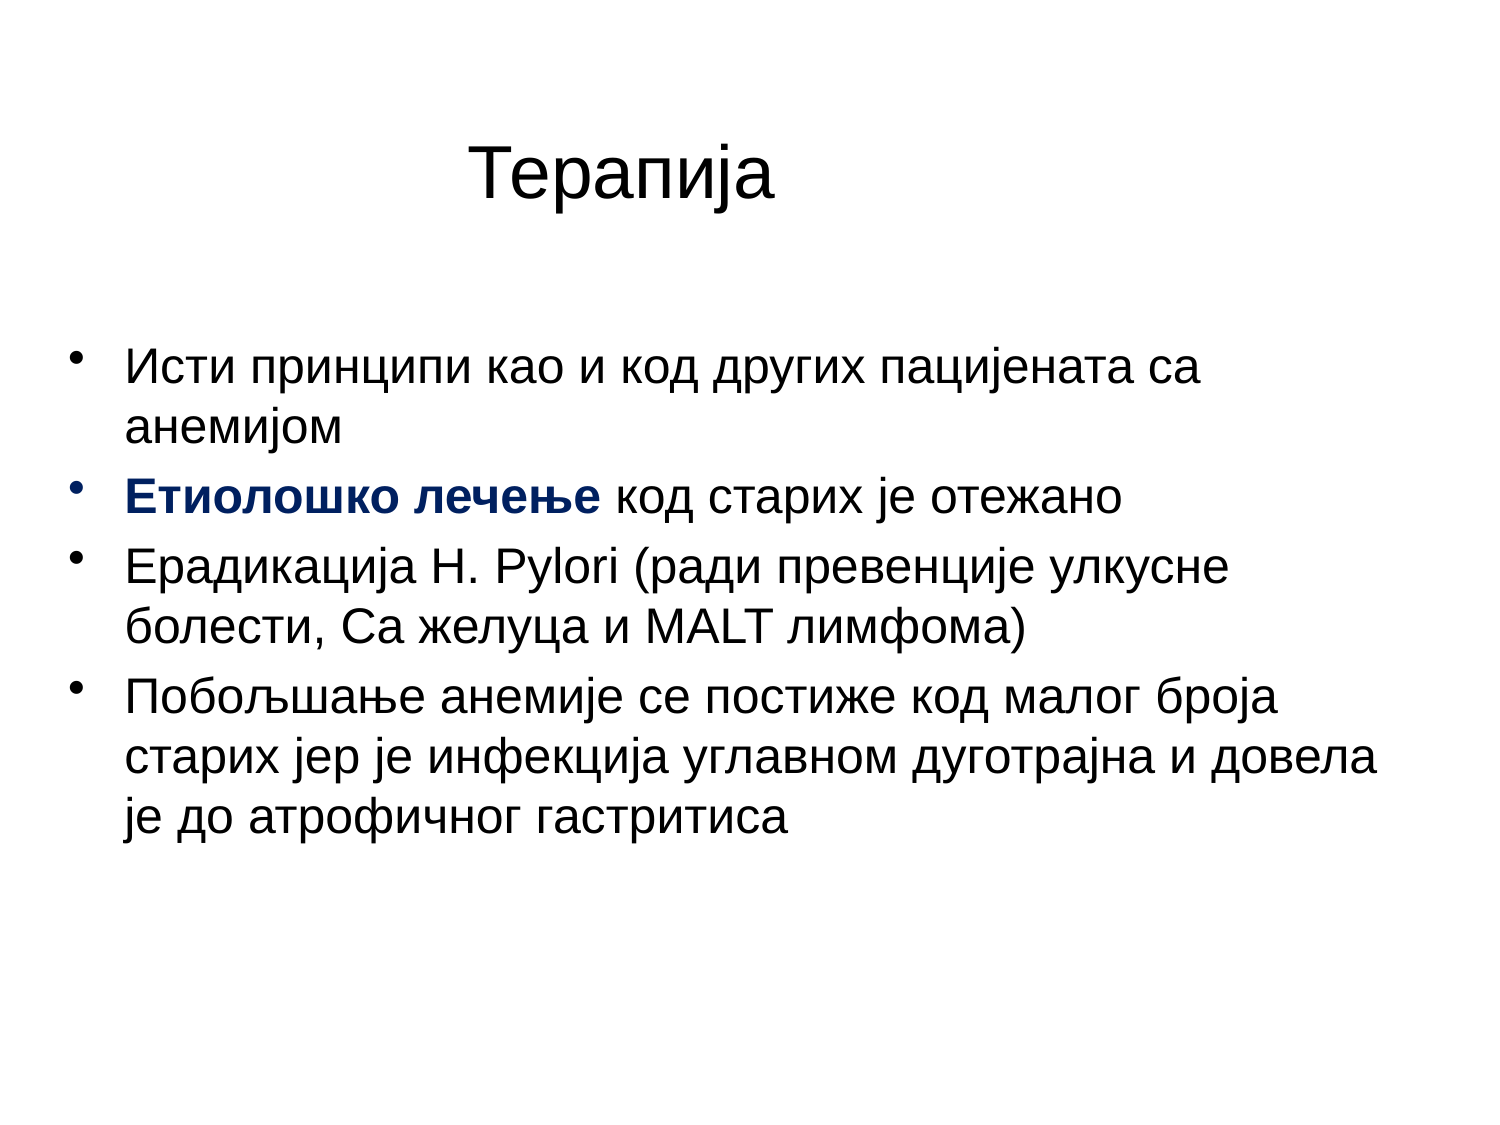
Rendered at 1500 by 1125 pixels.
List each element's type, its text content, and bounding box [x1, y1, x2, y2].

title Терапија [0, 75, 1297, 263]
list Исти принципи као и код других пацијената са анемијом Етиолошко лечење код старих је отежано Ерадикација H. Pylori (ради превенције улкусне болести, Cа желуца и MALT лимфома) Побољшање анемије се постиже код малог броја старих јер је инфекција углавном дуготрајна и довела је до атрофичног гастритиса [53, 326, 1404, 910]
